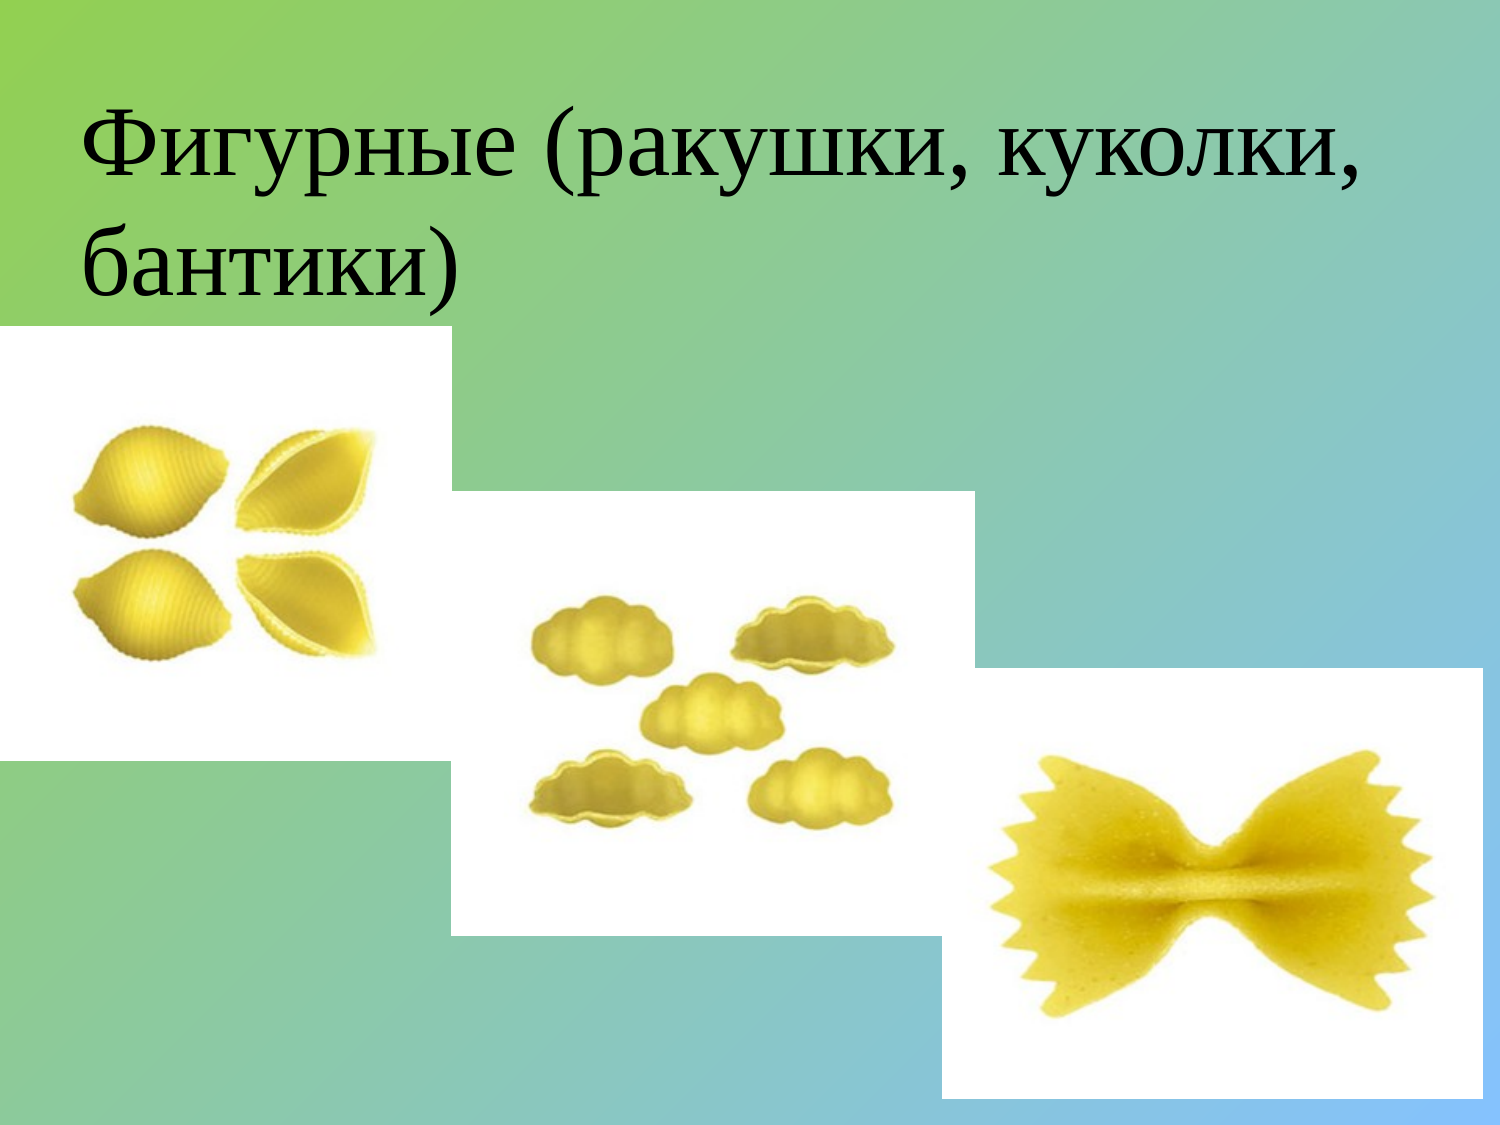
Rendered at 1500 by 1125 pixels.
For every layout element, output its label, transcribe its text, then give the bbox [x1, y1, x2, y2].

picture [0, 326, 1483, 1099]
list Фигурные (ракушки, куколки, бантики) [64, 769, 937, 1019]
list Фигурные (ракушки, куколки, бантики) [64, 68, 1415, 667]
